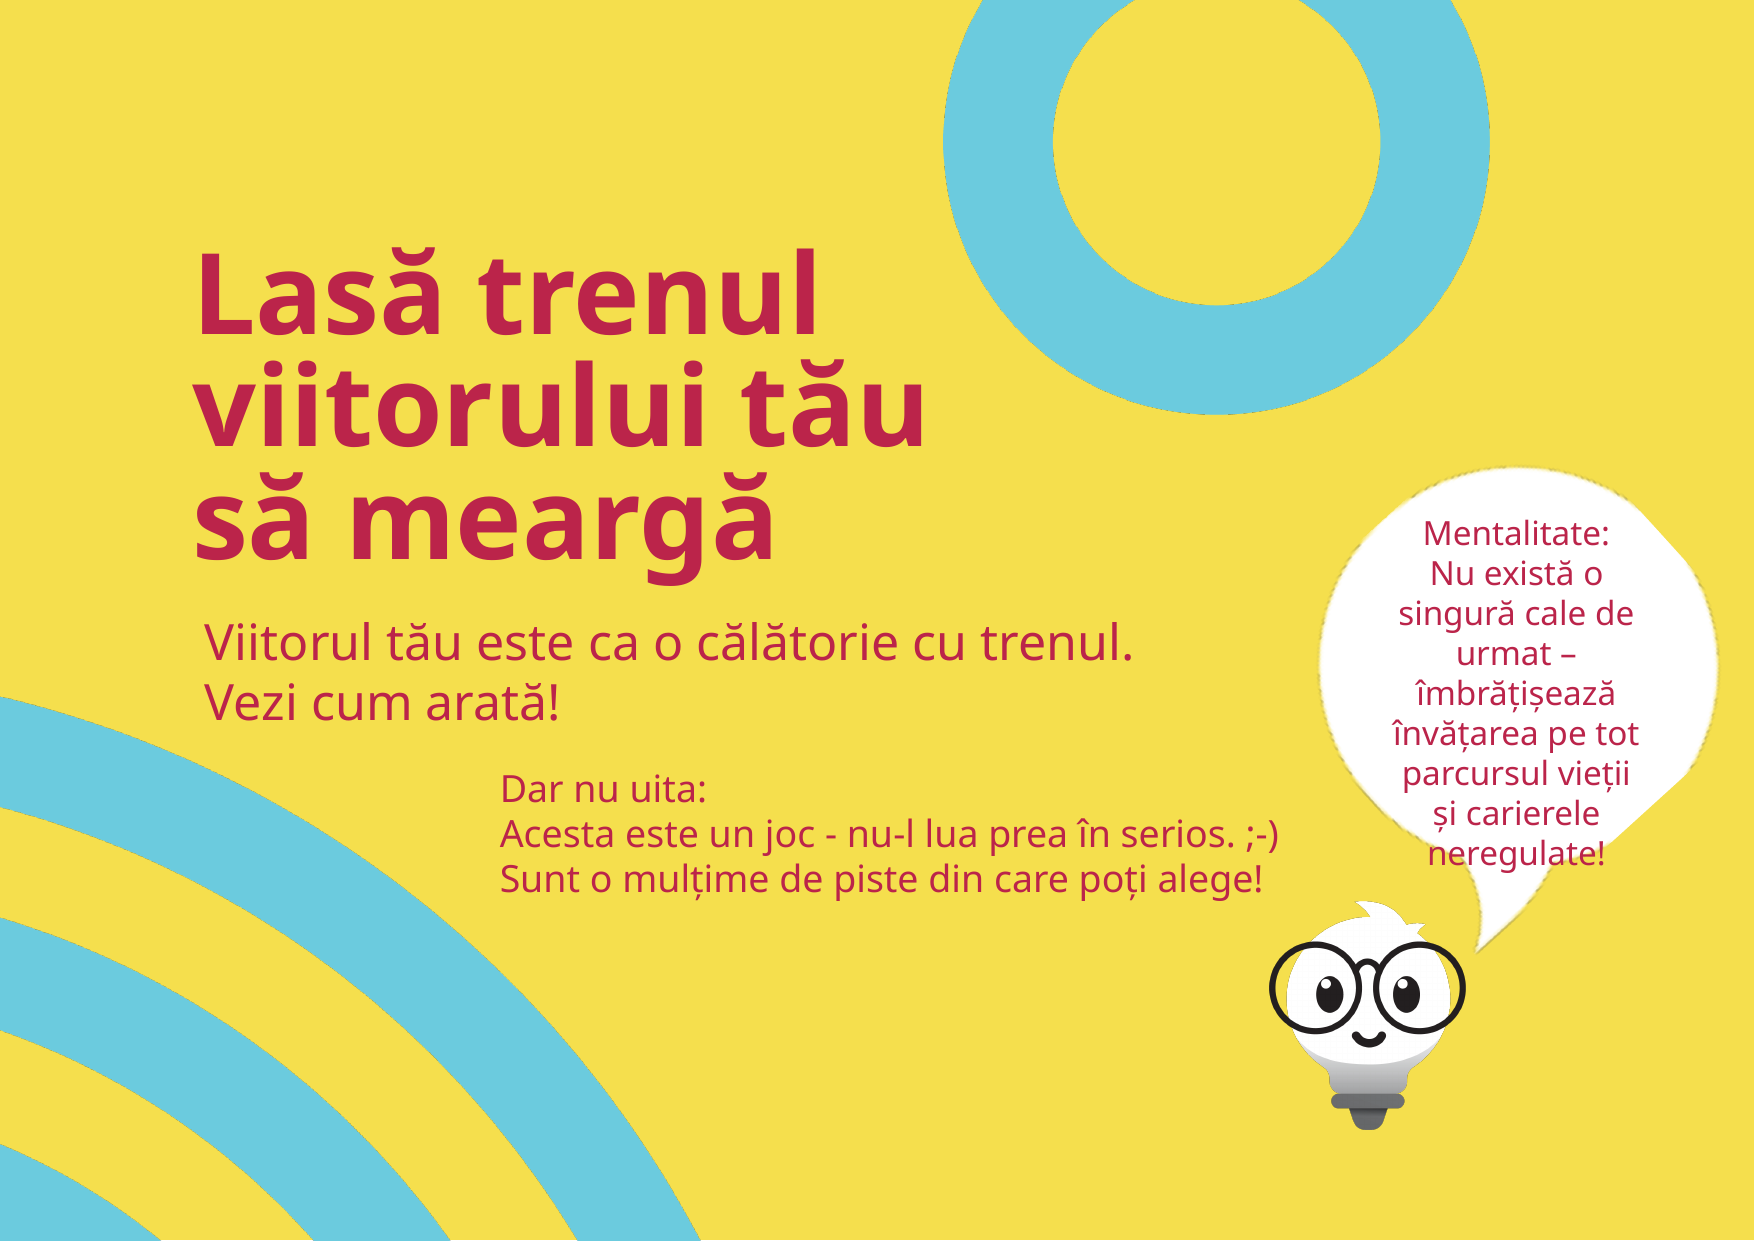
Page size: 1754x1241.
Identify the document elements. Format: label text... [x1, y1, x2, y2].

text_box Lasă trenul viitorului tău să meargă [177, 236, 1086, 590]
picture [1294, 477, 1715, 871]
text_box Mentalitate: Nu există o singură cale de urmat – îmbrățișează învățarea pe tot parcursul vieții și carierele neregulate! [1372, 871, 1661, 880]
picture [0, 668, 821, 1241]
picture [1269, 901, 1466, 1130]
text_box Viitorul tău este ca o călătorie cu trenul. Vezi cum arată! [190, 603, 1229, 757]
picture [943, 0, 1490, 416]
text_box Dar nu uita: Acesta este un joc - nu-l lua prea în serios. ;-) Sunt o mulțime de piste din care poți alege! [821, 757, 1361, 907]
